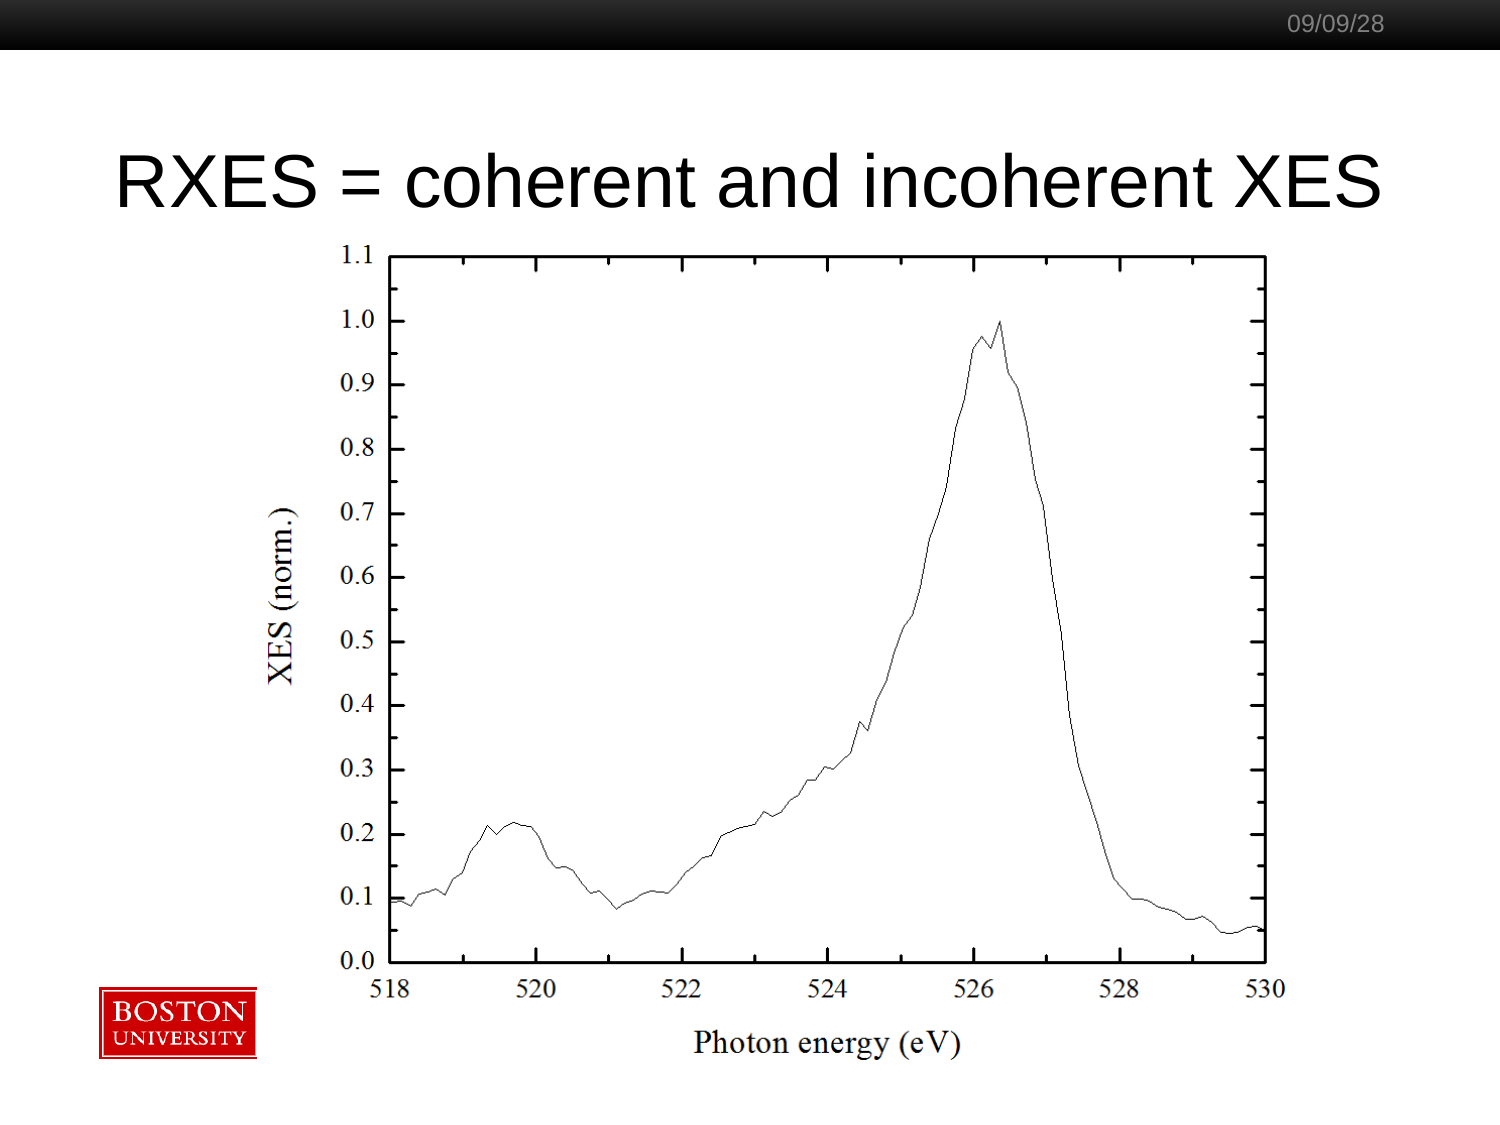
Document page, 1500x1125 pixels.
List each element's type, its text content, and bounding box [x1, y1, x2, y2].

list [257, 234, 1290, 1064]
title RXES = coherent and incoherent XES [99, 124, 1401, 238]
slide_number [1087, 0, 1401, 51]
picture [99, 987, 257, 1059]
